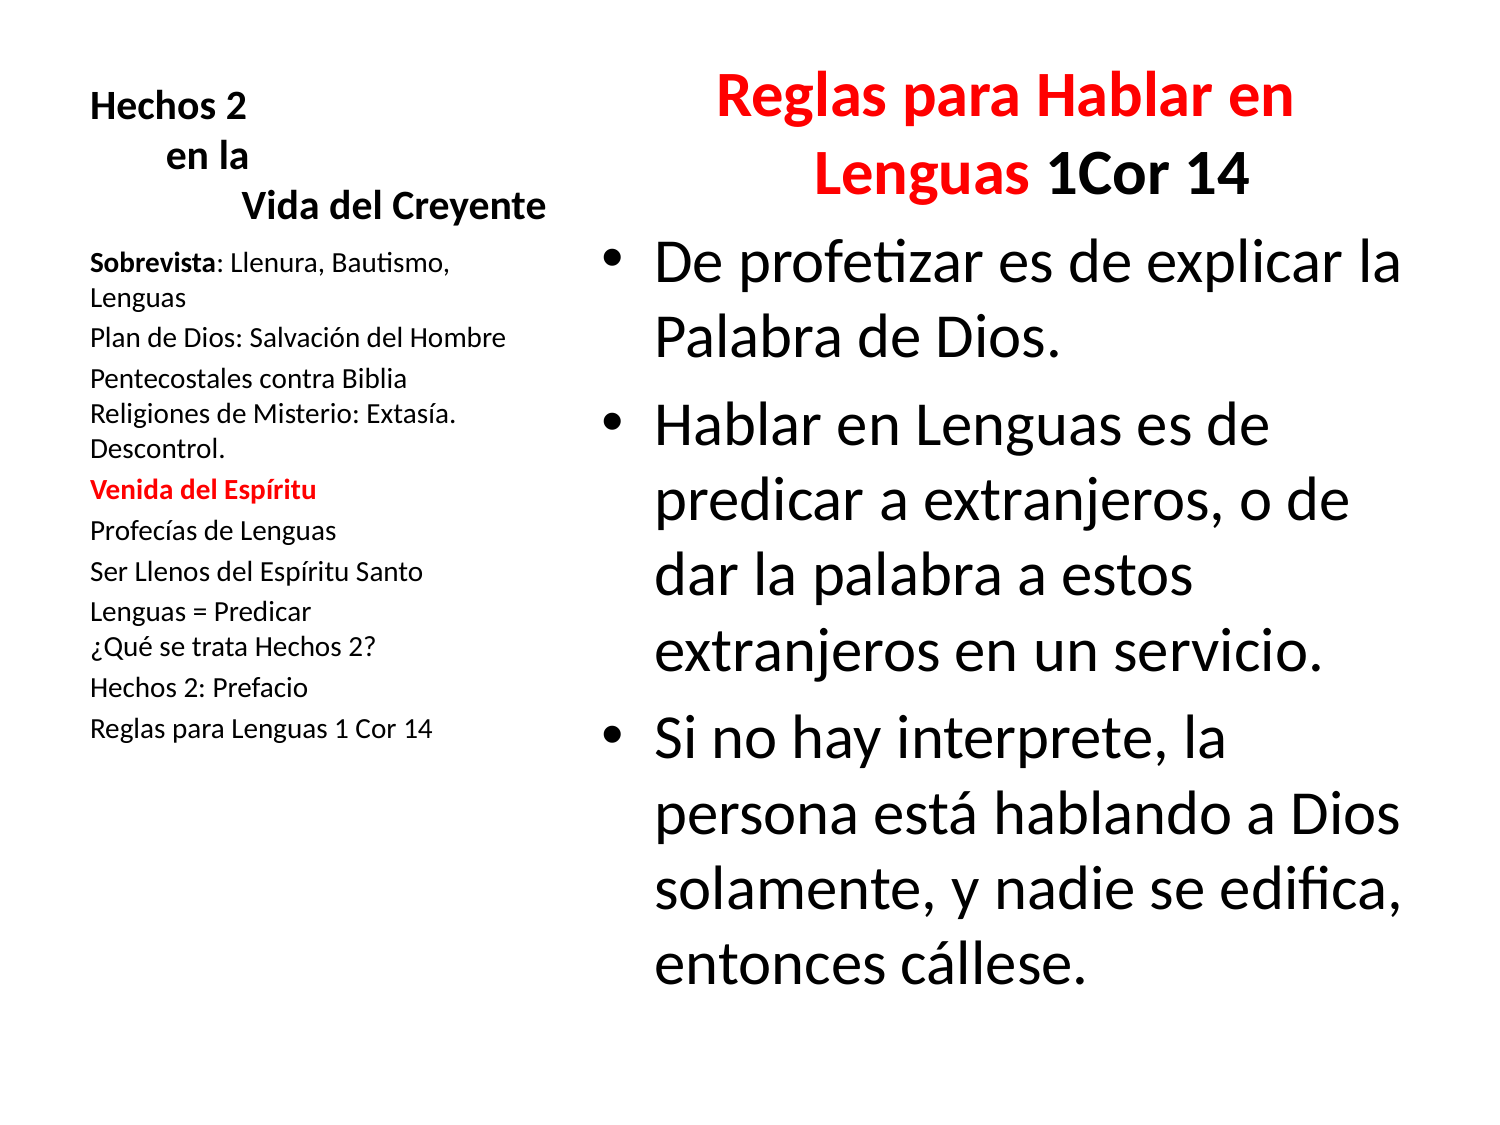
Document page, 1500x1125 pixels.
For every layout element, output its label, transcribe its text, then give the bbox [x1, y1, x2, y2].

list Sobrevista: Llenura, Bautismo, Lenguas Plan de Dios: Salvación del Hombre Pentecostales contra Biblia Religiones de Misterio: Extasía. Descontrol. Venida del Espíritu Profecías de Lenguas Ser Llenos del Espíritu Santo Lenguas = Predicar ¿Qué se trata Hechos 2? Hechos 2: Prefacio Reglas para Lenguas 1 Cor 14 [75, 235, 569, 1005]
title Hechos 2 en la Vida del Creyente [75, 44, 569, 235]
list Reglas para Hablar en Lenguas 1Cor 14 De profetizar es de explicar la Palabra de Dios. Hablar en Lenguas es de predicar a extranjeros, o de dar la palabra a estos extranjeros en un servicio. Si no hay interprete, la persona está hablando a Dios solamente, y nadie se edifica, entonces cállese. [586, 44, 1425, 1005]
